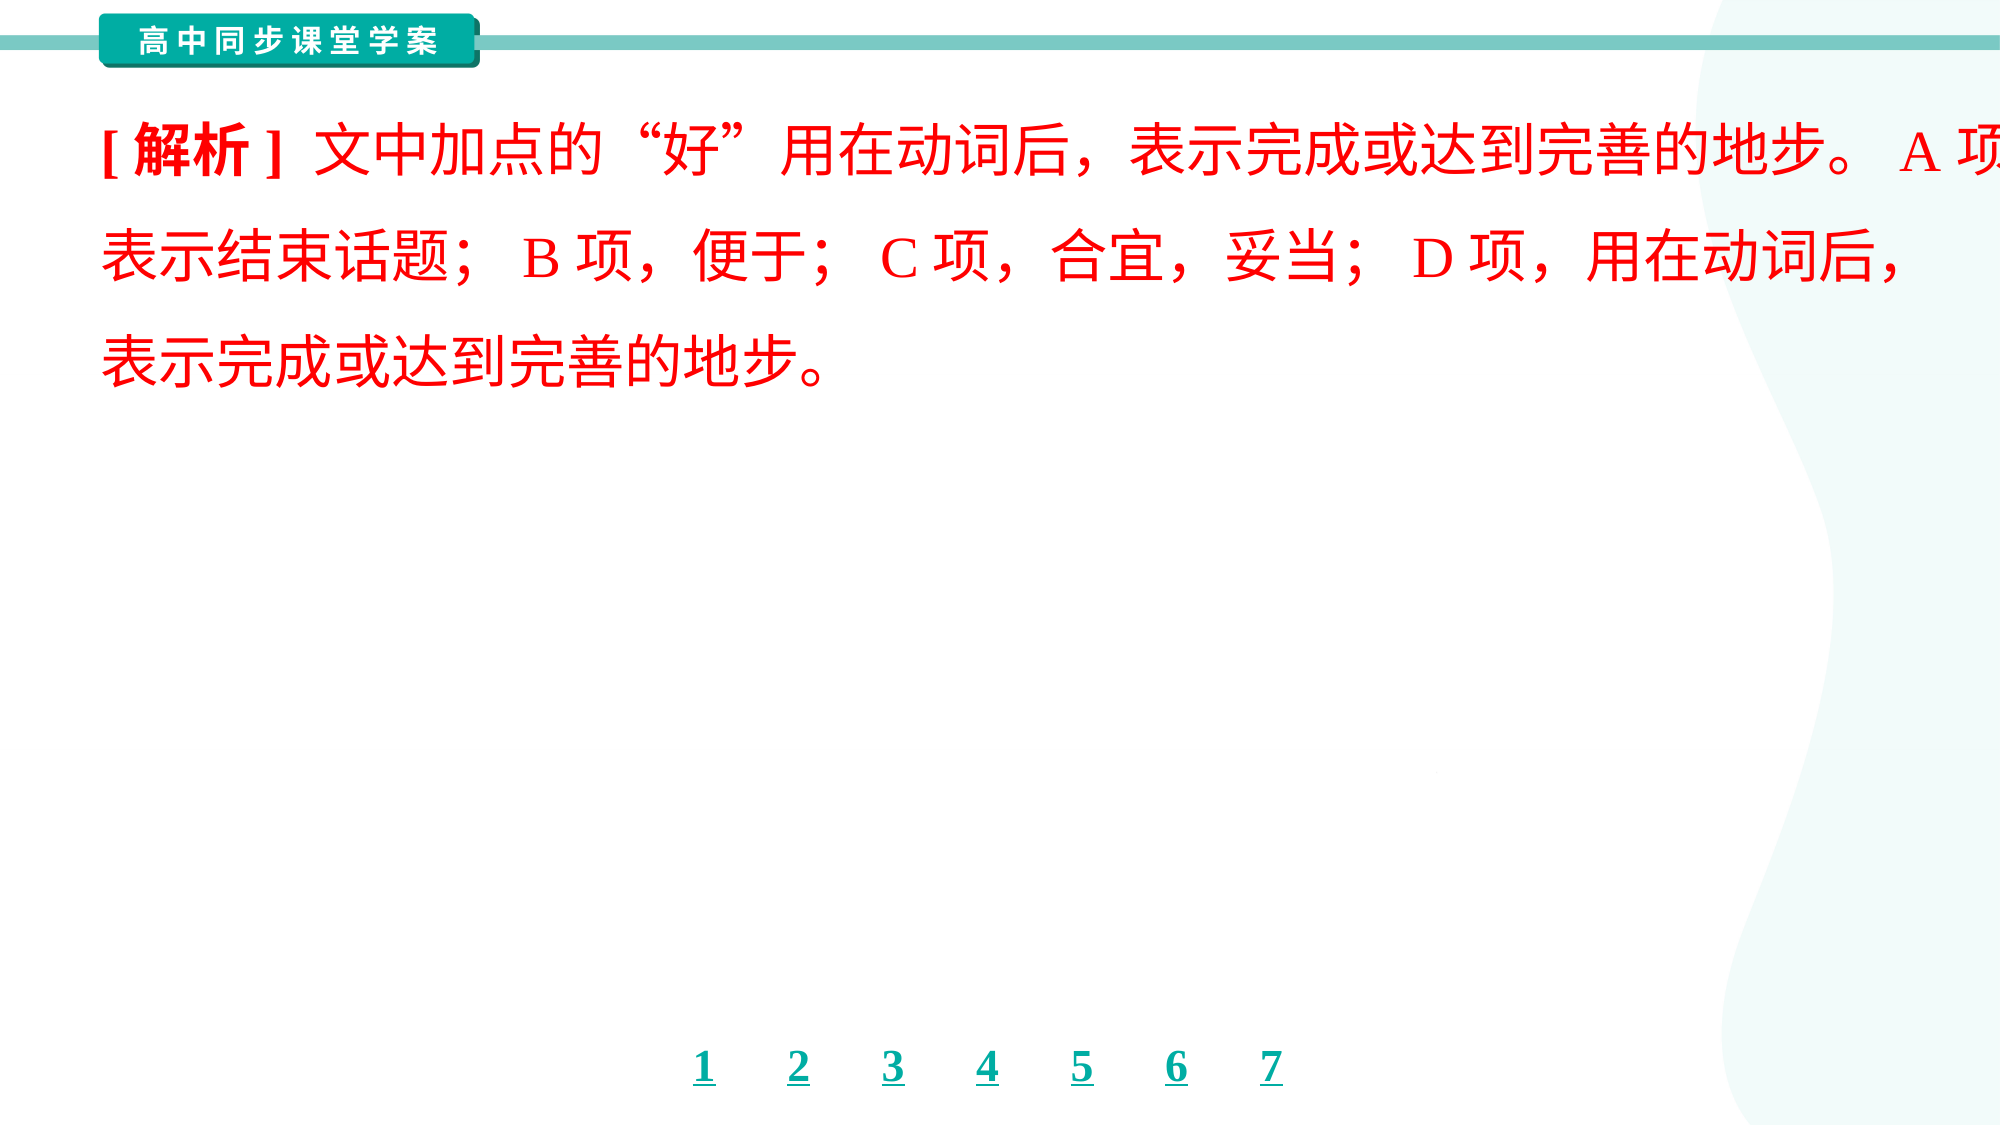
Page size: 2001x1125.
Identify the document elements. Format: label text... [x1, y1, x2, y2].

text_box [解析] 文中加点的“好”用在动词后，表示完成或达到完善的地步。A项， 表示结束话题；B项，便于；C项，合宜，妥当；D项，用在动词后， 表示完成或达到完善的地步。 [100, 76, 1899, 396]
picture [0, 0, 2000, 1125]
